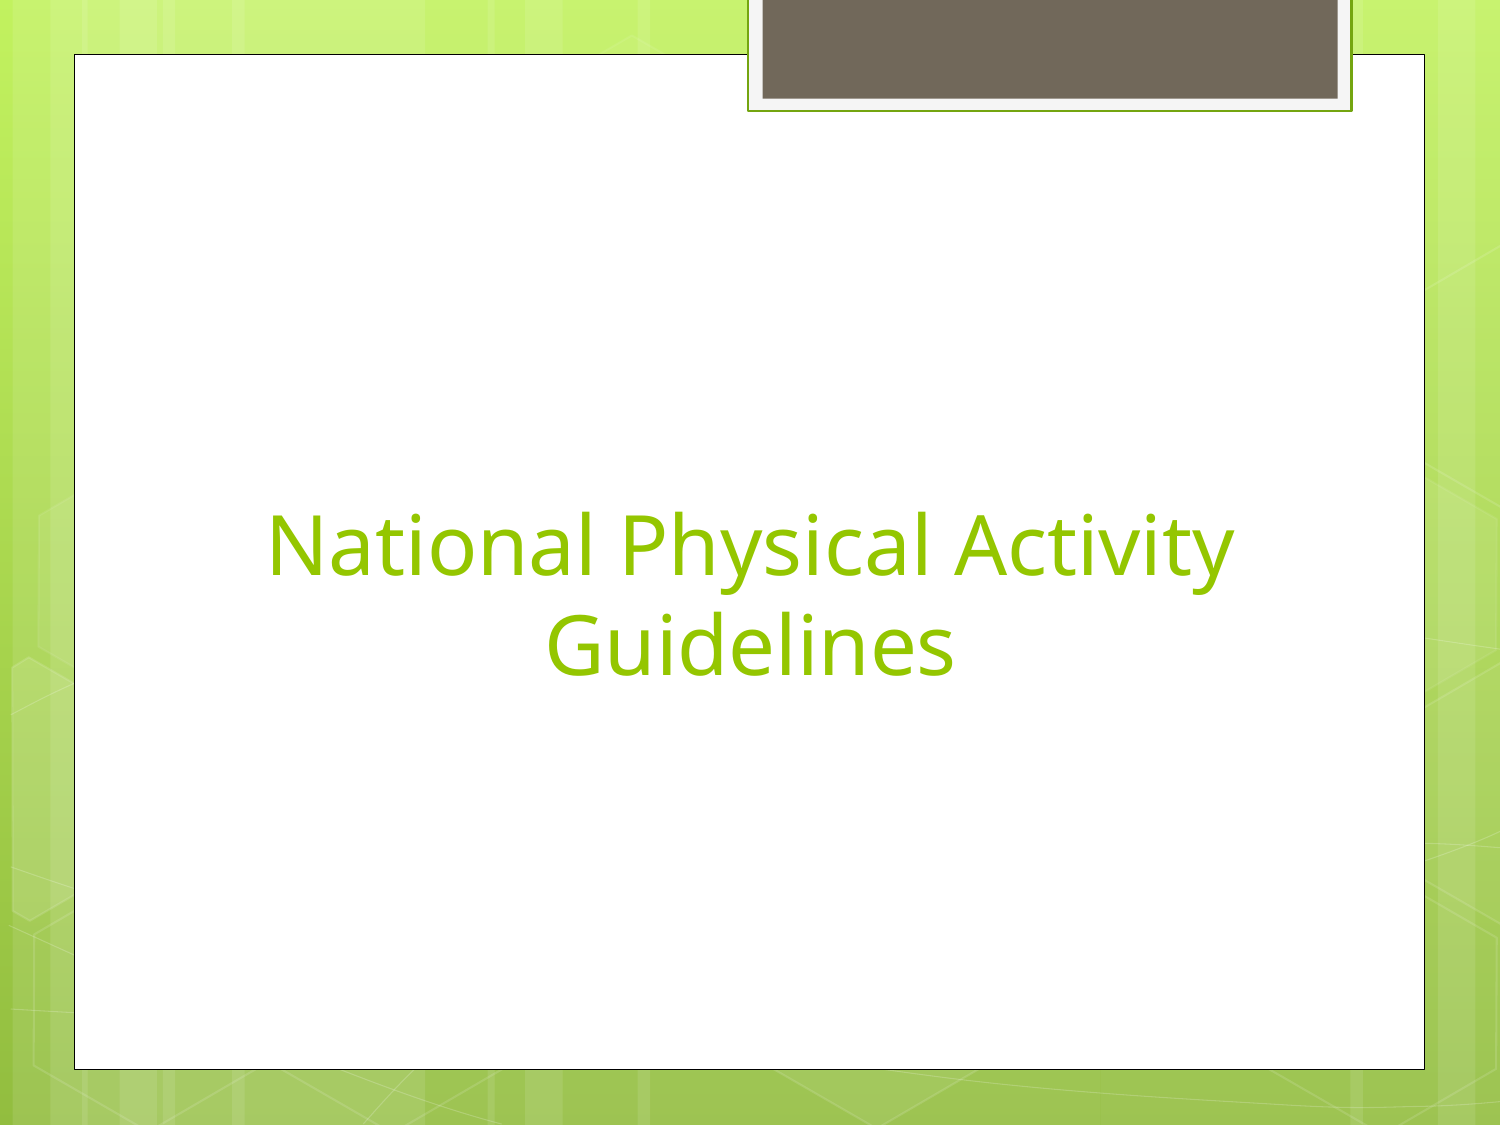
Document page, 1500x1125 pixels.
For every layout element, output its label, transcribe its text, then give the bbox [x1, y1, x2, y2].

title National Physical Activity Guidelines [206, 475, 1296, 700]
